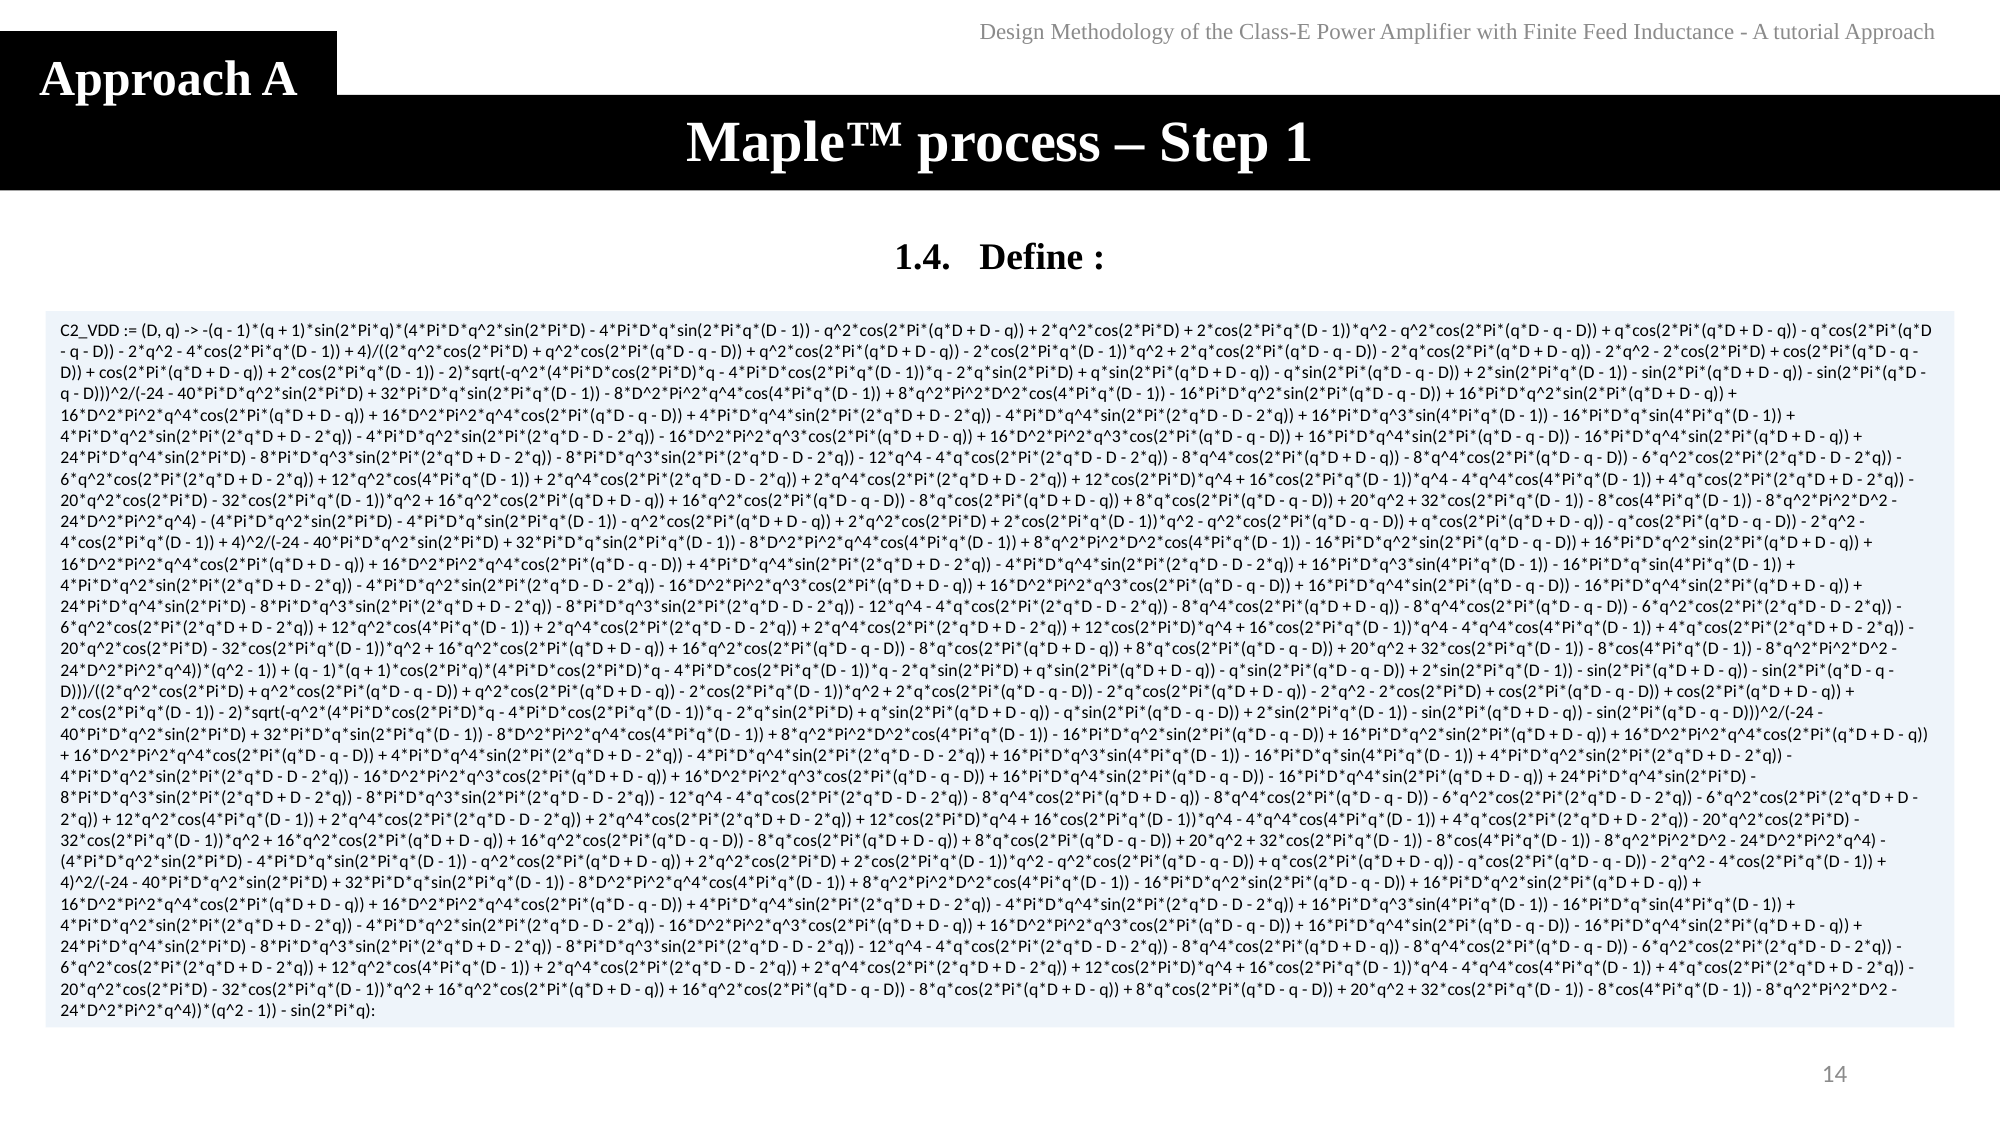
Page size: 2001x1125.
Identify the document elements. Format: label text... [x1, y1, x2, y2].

title Maple™ process – Step 1 [0, 94, 2000, 191]
slide_number 14 [1412, 1042, 1863, 1103]
footer Design Methodology of the Class-E Power Amplifier with Finite Feed Inductance - A tutorial Approach [916, 0, 2000, 61]
text_box Approach A [0, 31, 337, 127]
text_box C2_VDD := (D, q) -> -(q - 1)*(q + 1)*sin(2*Pi*q)*(4*Pi*D*q^2*sin(2*Pi*D) - 4*Pi*D*q*sin(2*Pi*q*(D - 1)) - q^2*cos(2*Pi*(q*D + D - q)) + 2*q^2*cos(2*Pi*D) + 2*cos(2*Pi*q*(D - 1))*q^2 - q^2*cos(2*Pi*(q*D - q - D)) + q*cos(2*Pi*(q*D + D - q)) - q*cos(2*Pi*(q*D - q - D)) - 2*q^2 - 4*cos(2*Pi*q*(D - 1)) + 4)/((2*q^2*cos(2*Pi*D) + q^2*cos(2*Pi*(q*D - q - D)) + q^2*cos(2*Pi*(q*D + D - q)) - 2*cos(2*Pi*q*(D - 1))*q^2 + 2*q*cos(2*Pi*(q*D - q - D)) - 2*q*cos(2*Pi*(q*D + D - q)) - 2*q^2 - 2*cos(2*Pi*D) + cos(2*Pi*(q*D - q - D)) + cos(2*Pi*(q*D + D - q)) + 2*cos(2*Pi*q*(D - 1)) - 2)*sqrt(-q^2*(4*Pi*D*cos(2*Pi*D)*q - 4*Pi*D*cos(2*Pi*q*(D - 1))*q - 2*q*sin(2*Pi*D) + q*sin(2*Pi*(q*D + D - q)) - q*sin(2*Pi*(q*D - q - D)) + 2*sin(2*Pi*q*(D - 1)) - sin(2*Pi*(q*D + D - q)) - sin(2*Pi*(q*D - q - D)))^2/(-24 - 40*Pi*D*q^2*sin(2*Pi*D) + 32*Pi*D*q*sin(2*Pi*q*(D - 1)) - 8*D^2*Pi^2*q^4*cos(4*Pi*q*(D - 1)) + 8*q^2*Pi^2*D^2*cos(4*Pi*q*(D - 1)) - 16*Pi*D*q^2*sin(2*Pi*(q*D - q - D)) + 16*Pi*D*q^2*sin(2*Pi*(q*D + D - q)) + 16*D^2*Pi^2*q^4*cos(2*Pi*(q*D + D - q)) + 16*D^2*Pi^2*q^4*cos(2*Pi*(q*D - q - D)) + 4*Pi*D*q^4*sin(2*Pi*(2*q*D + D - 2*q)) - 4*Pi*D*q^4*sin(2*Pi*(2*q*D - D - 2*q)) + 16*Pi*D*q^3*sin(4*Pi*q*(D - 1)) - 16*Pi*D*q*sin(4*Pi*q*(D - 1)) + 4*Pi*D*q^2*sin(2*Pi*(2*q*D + D - 2*q)) - 4*Pi*D*q^2*sin(2*Pi*(2*q*D - D - 2*q)) - 16*D^2*Pi^2*q^3*cos(2*Pi*(q*D + D - q)) + 16*D^2*Pi^2*q^3*cos(2*Pi*(q*D - q - D)) + 16*Pi*D*q^4*sin(2*Pi*(q*D - q - D)) - 16*Pi*D*q^4*sin(2*Pi*(q*D + D - q)) + 24*Pi*D*q^4*sin(2*Pi*D) - 8*Pi*D*q^3*sin(2*Pi*(2*q*D + D - 2*q)) - 8*Pi*D*q^3*sin(2*Pi*(2*q*D - D - 2*q)) - 12*q^4 - 4*q*cos(2*Pi*(2*q*D - D - 2*q)) - 8*q^4*cos(2*Pi*(q*D + D - q)) - 8*q^4*cos(2*Pi*(q*D - q - D)) - 6*q^2*cos(2*Pi*(2*q*D - D - 2*q)) - 6*q^2*cos(2*Pi*(2*q*D + D - 2*q)) + 12*q^2*cos(4*Pi*q*(D - 1)) + 2*q^4*cos(2*Pi*(2*q*D - D - 2*q)) + 2*q^4*cos(2*Pi*(2*q*D + D - 2*q)) + 12*cos(2*Pi*D)*q^4 + 16*cos(2*Pi*q*(D - 1))*q^4 - 4*q^4*cos(4*Pi*q*(D - 1)) + 4*q*cos(2*Pi*(2*q*D + D - 2*q)) - 20*q^2*cos(2*Pi*D) - 32*cos(2*Pi*q*(D - 1))*q^2 + 16*q^2*cos(2*Pi*(q*D + D - q)) + 16*q^2*cos(2*Pi*(q*D - q - D)) - 8*q*cos(2*Pi*(q*D + D - q)) + 8*q*cos(2*Pi*(q*D - q - D)) + 20*q^2 + 32*cos(2*Pi*q*(D - 1)) - 8*cos(4*Pi*q*(D - 1)) - 8*q^2*Pi^2*D^2 - 24*D^2*Pi^2*q^4) - (4*Pi*D*q^2*sin(2*Pi*D) - 4*Pi*D*q*sin(2*Pi*q*(D - 1)) - q^2*cos(2*Pi*(q*D + D - q)) + 2*q^2*cos(2*Pi*D) + 2*cos(2*Pi*q*(D - 1))*q^2 - q^2*cos(2*Pi*(q*D - q - D)) + q*cos(2*Pi*(q*D + D - q)) - q*cos(2*Pi*(q*D - q - D)) - 2*q^2 - 4*cos(2*Pi*q*(D - 1)) + 4)^2/(-24 - 40*Pi*D*q^2*sin(2*Pi*D) + 32*Pi*D*q*sin(2*Pi*q*(D - 1)) - 8*D^2*Pi^2*q^4*cos(4*Pi*q*(D - 1)) + 8*q^2*Pi^2*D^2*cos(4*Pi*q*(D - 1)) - 16*Pi*D*q^2*sin(2*Pi*(q*D - q - D)) + 16*Pi*D*q^2*sin(2*Pi*(q*D + D - q)) + 16*D^2*Pi^2*q^4*cos(2*Pi*(q*D + D - q)) + 16*D^2*Pi^2*q^4*cos(2*Pi*(q*D - q - D)) + 4*Pi*D*q^4*sin(2*Pi*(2*q*D + D - 2*q)) - 4*Pi*D*q^4*sin(2*Pi*(2*q*D - D - 2*q)) + 16*Pi*D*q^3*sin(4*Pi*q*(D - 1)) - 16*Pi*D*q*sin(4*Pi*q*(D - 1)) + 4*Pi*D*q^2*sin(2*Pi*(2*q*D + D - 2*q)) - 4*Pi*D*q^2*sin(2*Pi*(2*q*D - D - 2*q)) - 16*D^2*Pi^2*q^3*cos(2*Pi*(q*D + D - q)) + 16*D^2*Pi^2*q^3*cos(2*Pi*(q*D - q - D)) + 16*Pi*D*q^4*sin(2*Pi*(q*D - q - D)) - 16*Pi*D*q^4*sin(2*Pi*(q*D + D - q)) + 24*Pi*D*q^4*sin(2*Pi*D) - 8*Pi*D*q^3*sin(2*Pi*(2*q*D + D - 2*q)) - 8*Pi*D*q^3*sin(2*Pi*(2*q*D - D - 2*q)) - 12*q^4 - 4*q*cos(2*Pi*(2*q*D - D - 2*q)) - 8*q^4*cos(2*Pi*(q*D + D - q)) - 8*q^4*cos(2*Pi*(q*D - q - D)) - 6*q^2*cos(2*Pi*(2*q*D - D - 2*q)) - 6*q^2*cos(2*Pi*(2*q*D + D - 2*q)) + 12*q^2*cos(4*Pi*q*(D - 1)) + 2*q^4*cos(2*Pi*(2*q*D - D - 2*q)) + 2*q^4*cos(2*Pi*(2*q*D + D - 2*q)) + 12*cos(2*Pi*D)*q^4 + 16*cos(2*Pi*q*(D - 1))*q^4 - 4*q^4*cos(4*Pi*q*(D - 1)) + 4*q*cos(2*Pi*(2*q*D + D - 2*q)) - 20*q^2*cos(2*Pi*D) - 32*cos(2*Pi*q*(D - 1))*q^2 + 16*q^2*cos(2*Pi*(q*D + D - q)) + 16*q^2*cos(2*Pi*(q*D - q - D)) - 8*q*cos(2*Pi*(q*D + D - q)) + 8*q*cos(2*Pi*(q*D - q - D)) + 20*q^2 + 32*cos(2*Pi*q*(D - 1)) - 8*cos(4*Pi*q*(D - 1)) - 8*q^2*Pi^2*D^2 - 24*D^2*Pi^2*q^4))*(q^2 - 1)) + (q - 1)*(q + 1)*cos(2*Pi*q)*(4*Pi*D*cos(2*Pi*D)*q - 4*Pi*D*cos(2*Pi*q*(D - 1))*q - 2*q*sin(2*Pi*D) + q*sin(2*Pi*(q*D + D - q)) - q*sin(2*Pi*(q*D - q - D)) + 2*sin(2*Pi*q*(D - 1)) - sin(2*Pi*(q*D + D - q)) - sin(2*Pi*(q*D - q - D)))/((2*q^2*cos(2*Pi*D) + q^2*cos(2*Pi*(q*D - q - D)) + q^2*cos(2*Pi*(q*D + D - q)) - 2*cos(2*Pi*q*(D - 1))*q^2 + 2*q*cos(2*Pi*(q*D - q - D)) - 2*q*cos(2*Pi*(q*D + D - q)) - 2*q^2 - 2*cos(2*Pi*D) + cos(2*Pi*(q*D - q - D)) + cos(2*Pi*(q*D + D - q)) + 2*cos(2*Pi*q*(D - 1)) - 2)*sqrt(-q^2*(4*Pi*D*cos(2*Pi*D)*q - 4*Pi*D*cos(2*Pi*q*(D - 1))*q - 2*q*sin(2*Pi*D) + q*sin(2*Pi*(q*D + D - q)) - q*sin(2*Pi*(q*D - q - D)) + 2*sin(2*Pi*q*(D - 1)) - sin(2*Pi*(q*D + D - q)) - sin(2*Pi*(q*D - q - D)))^2/(-24 - 40*Pi*D*q^2*sin(2*Pi*D) + 32*Pi*D*q*sin(2*Pi*q*(D - 1)) - 8*D^2*Pi^2*q^4*cos(4*Pi*q*(D - 1)) + 8*q^2*Pi^2*D^2*cos(4*Pi*q*(D - 1)) - 16*Pi*D*q^2*sin(2*Pi*(q*D - q - D)) + 16*Pi*D*q^2*sin(2*Pi*(q*D + D - q)) + 16*D^2*Pi^2*q^4*cos(2*Pi*(q*D + D - q)) + 16*D^2*Pi^2*q^4*cos(2*Pi*(q*D - q - D)) + 4*Pi*D*q^4*sin(2*Pi*(2*q*D + D - 2*q)) - 4*Pi*D*q^4*sin(2*Pi*(2*q*D - D - 2*q)) + 16*Pi*D*q^3*sin(4*Pi*q*(D - 1)) - 16*Pi*D*q*sin(4*Pi*q*(D - 1)) + 4*Pi*D*q^2*sin(2*Pi*(2*q*D + D - 2*q)) - 4*Pi*D*q^2*sin(2*Pi*(2*q*D - D - 2*q)) - 16*D^2*Pi^2*q^3*cos(2*Pi*(q*D + D - q)) + 16*D^2*Pi^2*q^3*cos(2*Pi*(q*D - q - D)) + 16*Pi*D*q^4*sin(2*Pi*(q*D - q - D)) - 16*Pi*D*q^4*sin(2*Pi*(q*D + D - q)) + 24*Pi*D*q^4*sin(2*Pi*D) - 8*Pi*D*q^3*sin(2*Pi*(2*q*D + D - 2*q)) - 8*Pi*D*q^3*sin(2*Pi*(2*q*D - D - 2*q)) - 12*q^4 - 4*q*cos(2*Pi*(2*q*D - D - 2*q)) - 8*q^4*cos(2*Pi*(q*D + D - q)) - 8*q^4*cos(2*Pi*(q*D - q - D)) - 6*q^2*cos(2*Pi*(2*q*D - D - 2*q)) - 6*q^2*cos(2*Pi*(2*q*D + D - 2*q)) + 12*q^2*cos(4*Pi*q*(D - 1)) + 2*q^4*cos(2*Pi*(2*q*D - D - 2*q)) + 2*q^4*cos(2*Pi*(2*q*D + D - 2*q)) + 12*cos(2*Pi*D)*q^4 + 16*cos(2*Pi*q*(D - 1))*q^4 - 4*q^4*cos(4*Pi*q*(D - 1)) + 4*q*cos(2*Pi*(2*q*D + D - 2*q)) - 20*q^2*cos(2*Pi*D) - 32*cos(2*Pi*q*(D - 1))*q^2 + 16*q^2*cos(2*Pi*(q*D + D - q)) + 16*q^2*cos(2*Pi*(q*D - q - D)) - 8*q*cos(2*Pi*(q*D + D - q)) + 8*q*cos(2*Pi*(q*D - q - D)) + 20*q^2 + 32*cos(2*Pi*q*(D - 1)) - 8*cos(4*Pi*q*(D - 1)) - 8*q^2*Pi^2*D^2 - 24*D^2*Pi^2*q^4) - (4*Pi*D*q^2*sin(2*Pi*D) - 4*Pi*D*q*sin(2*Pi*q*(D - 1)) - q^2*cos(2*Pi*(q*D + D - q)) + 2*q^2*cos(2*Pi*D) + 2*cos(2*Pi*q*(D - 1))*q^2 - q^2*cos(2*Pi*(q*D - q - D)) + q*cos(2*Pi*(q*D + D - q)) - q*cos(2*Pi*(q*D - q - D)) - 2*q^2 - 4*cos(2*Pi*q*(D - 1)) + 4)^2/(-24 - 40*Pi*D*q^2*sin(2*Pi*D) + 32*Pi*D*q*sin(2*Pi*q*(D - 1)) - 8*D^2*Pi^2*q^4*cos(4*Pi*q*(D - 1)) + 8*q^2*Pi^2*D^2*cos(4*Pi*q*(D - 1)) - 16*Pi*D*q^2*sin(2*Pi*(q*D - q - D)) + 16*Pi*D*q^2*sin(2*Pi*(q*D + D - q)) + 16*D^2*Pi^2*q^4*cos(2*Pi*(q*D + D - q)) + 16*D^2*Pi^2*q^4*cos(2*Pi*(q*D - q - D)) + 4*Pi*D*q^4*sin(2*Pi*(2*q*D + D - 2*q)) - 4*Pi*D*q^4*sin(2*Pi*(2*q*D - D - 2*q)) + 16*Pi*D*q^3*sin(4*Pi*q*(D - 1)) - 16*Pi*D*q*sin(4*Pi*q*(D - 1)) + 4*Pi*D*q^2*sin(2*Pi*(2*q*D + D - 2*q)) - 4*Pi*D*q^2*sin(2*Pi*(2*q*D - D - 2*q)) - 16*D^2*Pi^2*q^3*cos(2*Pi*(q*D + D - q)) + 16*D^2*Pi^2*q^3*cos(2*Pi*(q*D - q - D)) + 16*Pi*D*q^4*sin(2*Pi*(q*D - q - D)) - 16*Pi*D*q^4*sin(2*Pi*(q*D + D - q)) + 24*Pi*D*q^4*sin(2*Pi*D) - 8*Pi*D*q^3*sin(2*Pi*(2*q*D + D - 2*q)) - 8*Pi*D*q^3*sin(2*Pi*(2*q*D - D - 2*q)) - 12*q^4 - 4*q*cos(2*Pi*(2*q*D - D - 2*q)) - 8*q^4*cos(2*Pi*(q*D + D - q)) - 8*q^4*cos(2*Pi*(q*D - q - D)) - 6*q^2*cos(2*Pi*(2*q*D - D - 2*q)) - 6*q^2*cos(2*Pi*(2*q*D + D - 2*q)) + 12*q^2*cos(4*Pi*q*(D - 1)) + 2*q^4*cos(2*Pi*(2*q*D - D - 2*q)) + 2*q^4*cos(2*Pi*(2*q*D + D - 2*q)) + 12*cos(2*Pi*D)*q^4 + 16*cos(2*Pi*q*(D - 1))*q^4 - 4*q^4*cos(4*Pi*q*(D - 1)) + 4*q*cos(2*Pi*(2*q*D + D - 2*q)) - 20*q^2*cos(2*Pi*D) - 32*cos(2*Pi*q*(D - 1))*q^2 + 16*q^2*cos(2*Pi*(q*D + D - q)) + 16*q^2*cos(2*Pi*(q*D - q - D)) - 8*q*cos(2*Pi*(q*D + D - q)) + 8*q*cos(2*Pi*(q*D - q - D)) + 20*q^2 + 32*cos(2*Pi*q*(D - 1)) - 8*cos(4*Pi*q*(D - 1)) - 8*q^2*Pi^2*D^2 - 24*D^2*Pi^2*q^4))*(q^2 - 1)) - sin(2*Pi*q): [45, 311, 1955, 1028]
